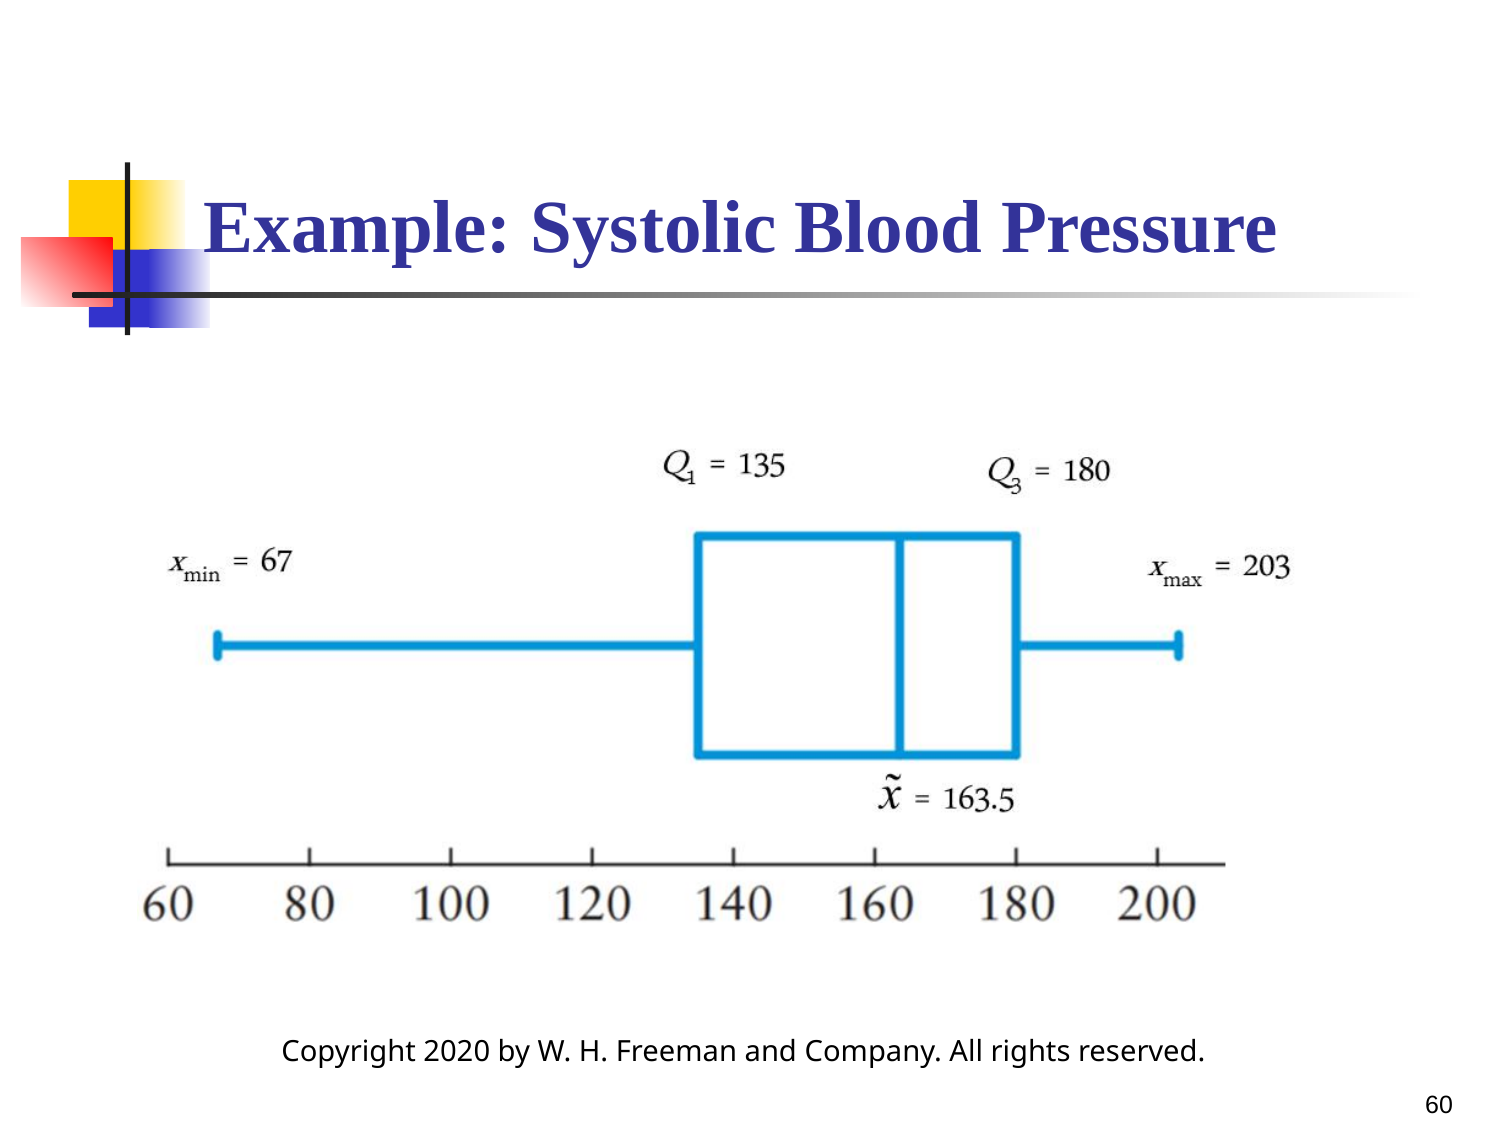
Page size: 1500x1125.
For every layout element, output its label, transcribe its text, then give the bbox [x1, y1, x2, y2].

title Example: Systolic Blood Pressure [188, 35, 1468, 275]
picture [136, 429, 1380, 923]
